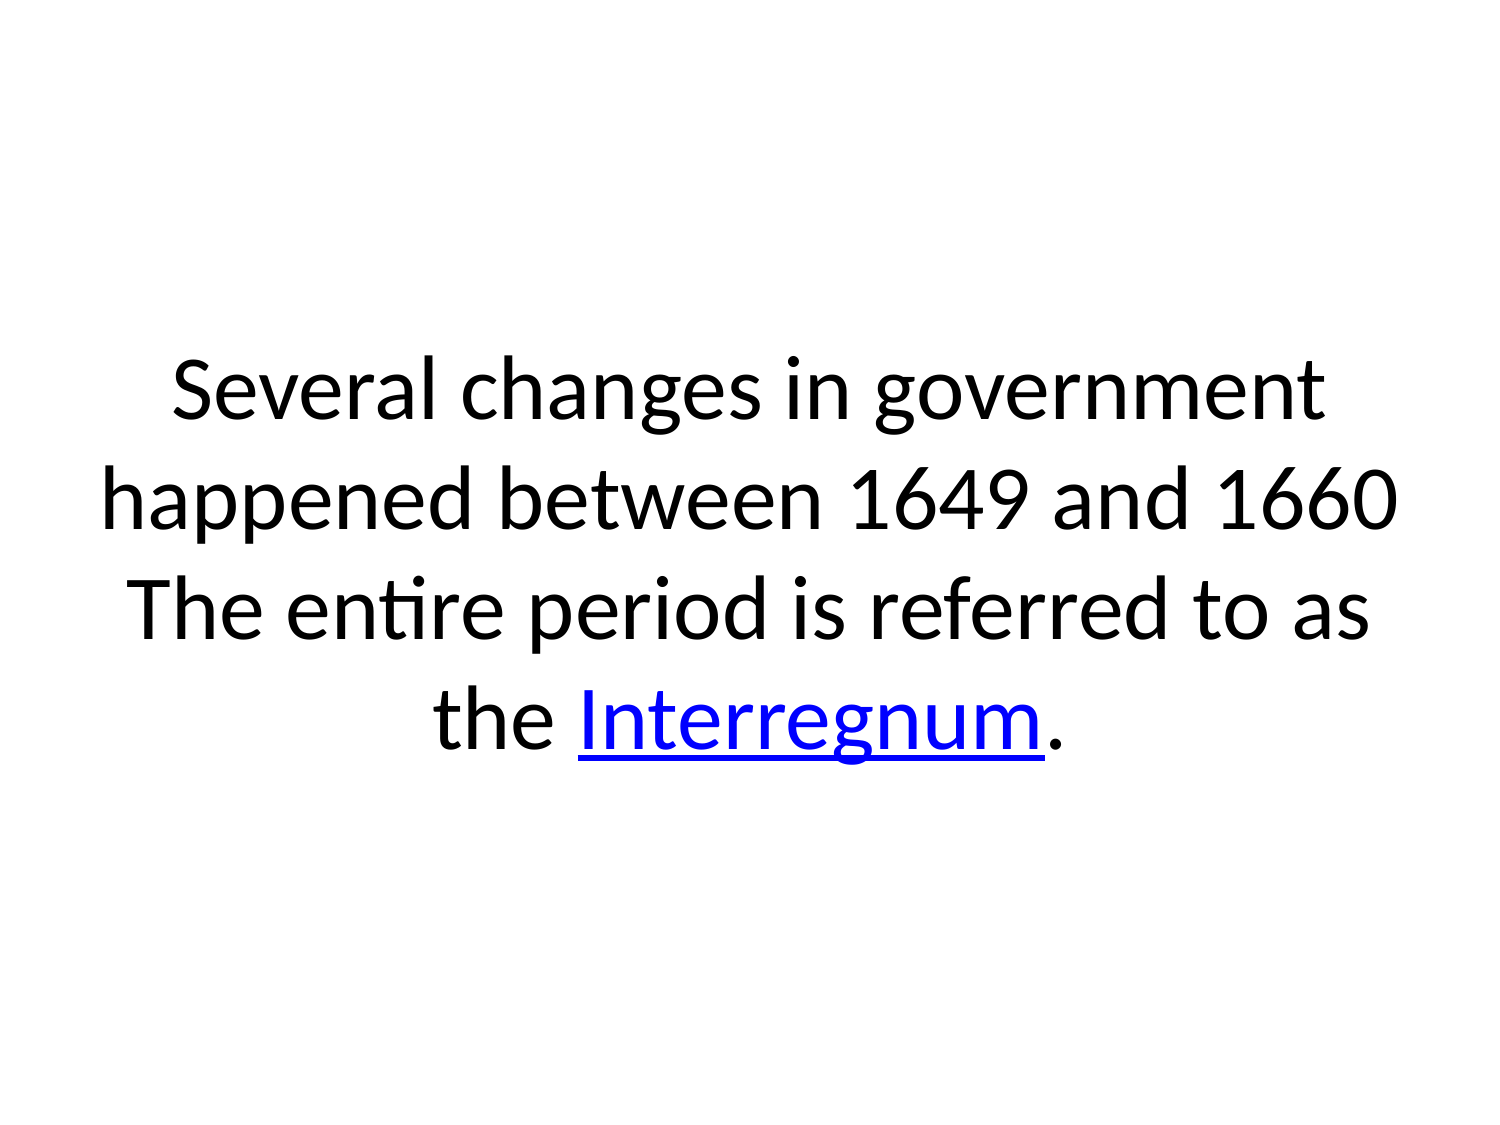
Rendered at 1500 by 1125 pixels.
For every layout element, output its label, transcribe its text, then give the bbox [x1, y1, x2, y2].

title Several changes in government happened between 1649 and 1660 The entire period is referred to as the Interregnum. [74, 44, 1426, 1051]
